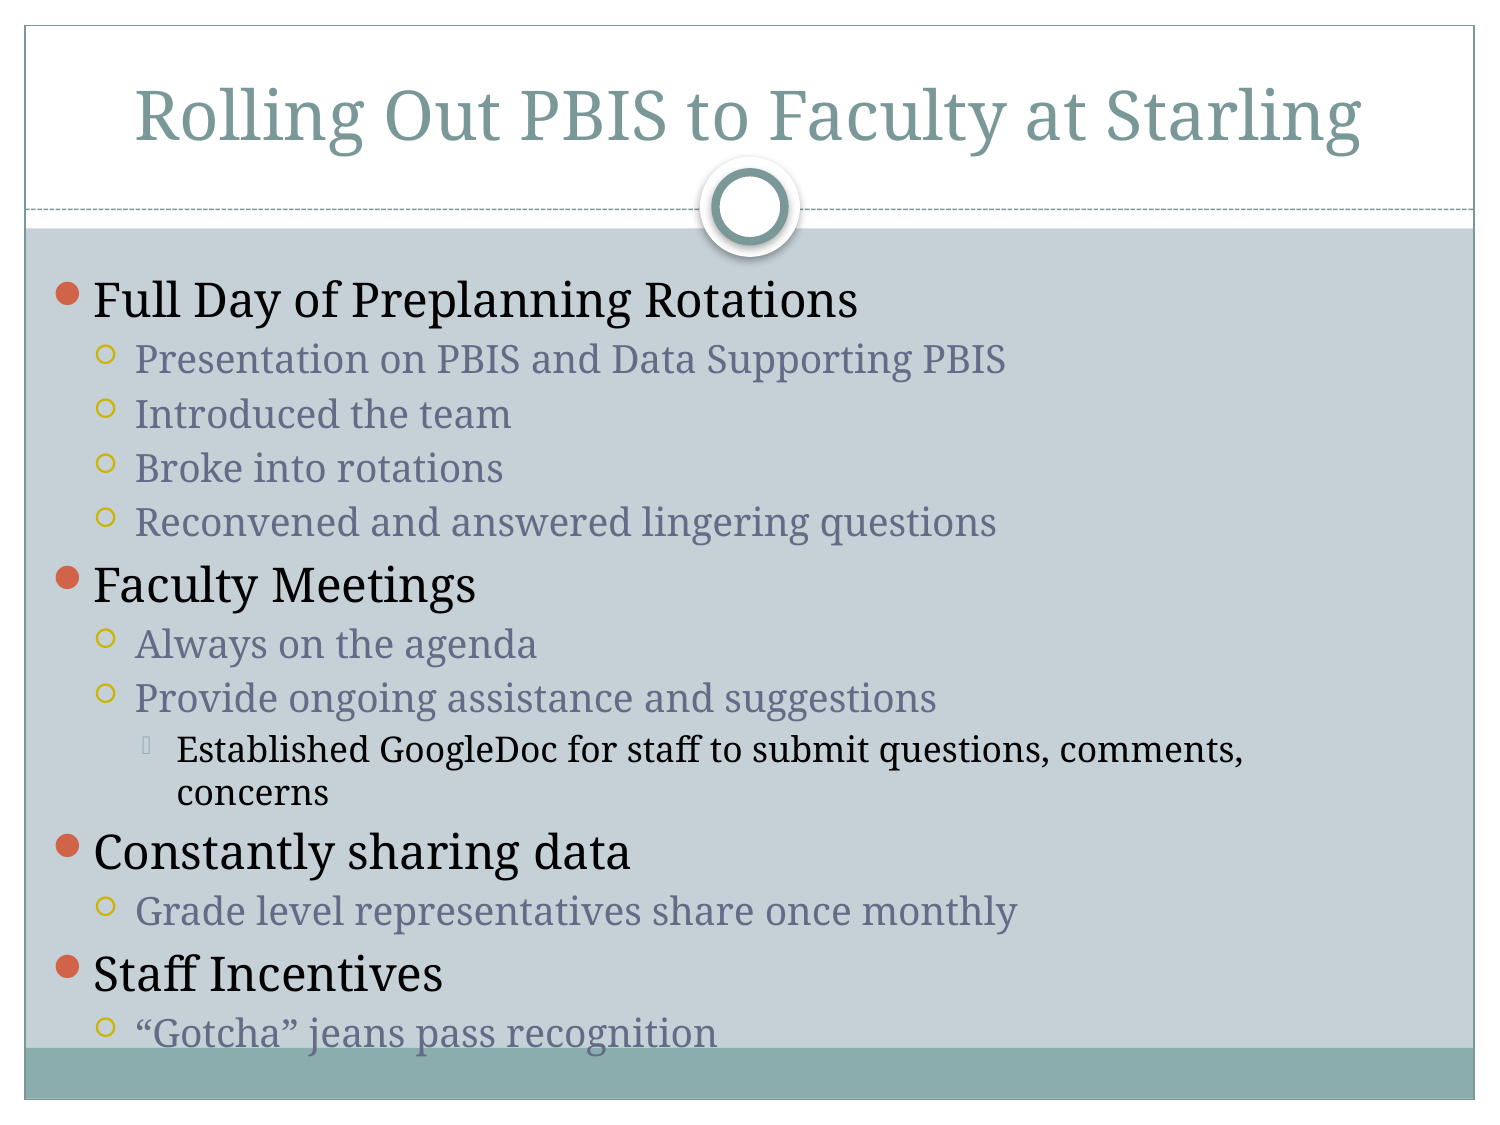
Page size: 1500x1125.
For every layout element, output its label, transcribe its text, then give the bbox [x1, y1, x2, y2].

list Full Day of Preplanning Rotations Presentation on PBIS and Data Supporting PBIS Introduced the team Broke into rotations Reconvened and answered lingering questions Faculty Meetings Always on the agenda Provide ongoing assistance and suggestions Established GoogleDoc for staff to submit questions, comments, concerns Constantly sharing data Grade level representatives share once monthly Staff Incentives “Gotcha” jeans pass recognition [37, 262, 1388, 1063]
title Rolling Out PBIS to Faculty at Starling [49, 37, 1450, 162]
